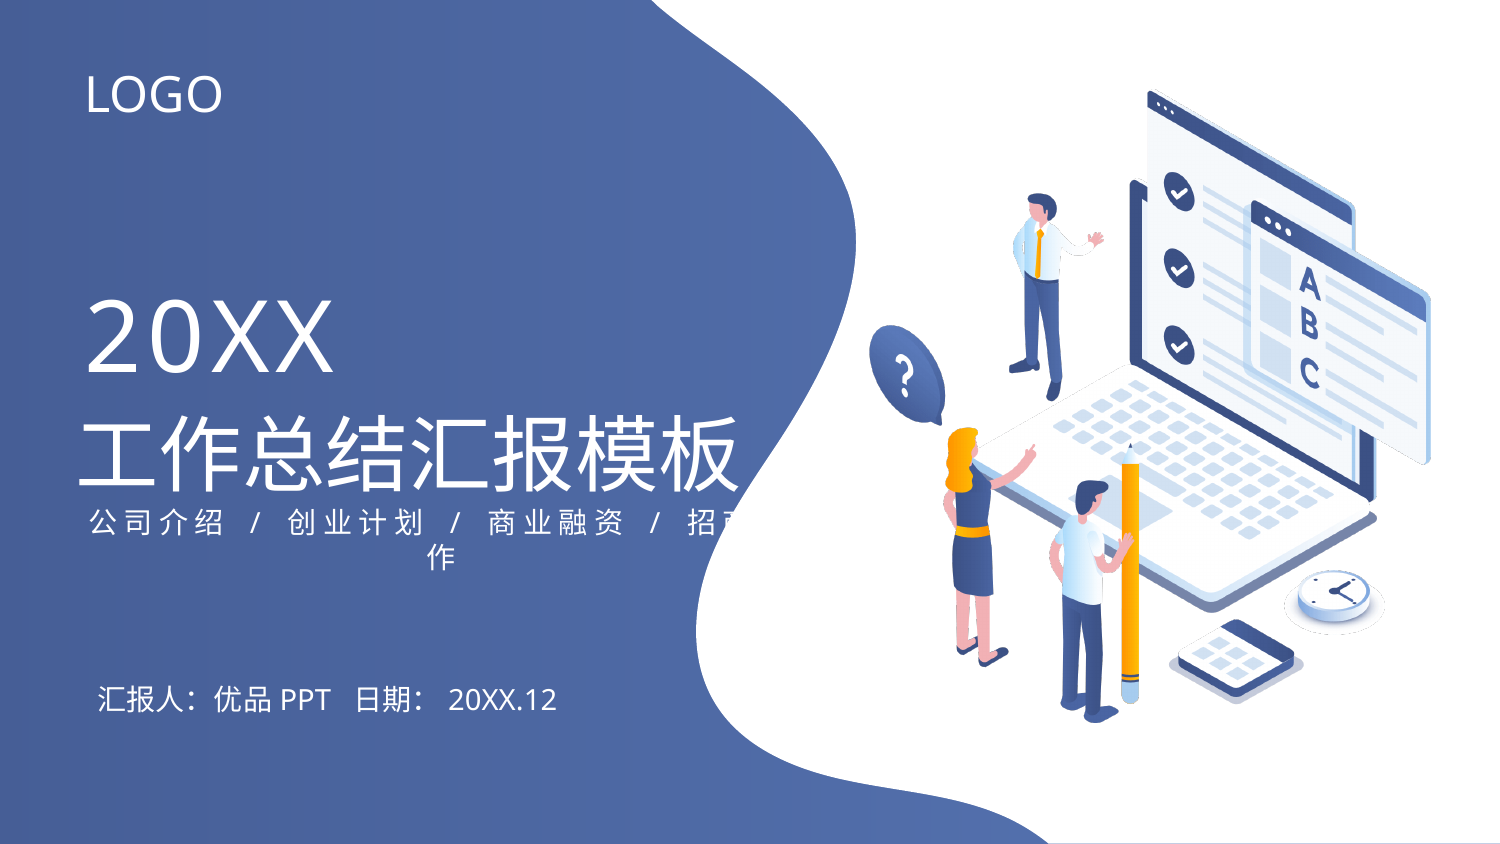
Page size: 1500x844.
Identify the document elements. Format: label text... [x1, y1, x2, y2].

text_box 公司介绍 / 创业计划 / 商业融资 / 招商合作 [69, 496, 813, 582]
picture [869, 89, 1431, 723]
text_box 工作总结汇报模板 [61, 394, 782, 510]
text_box 汇报人：优品PPT 日期：20XX.12 [82, 673, 675, 724]
text_box [651, 0, 1500, 844]
text_box 20XX [69, 264, 513, 394]
text_box LOGO [69, 54, 350, 130]
